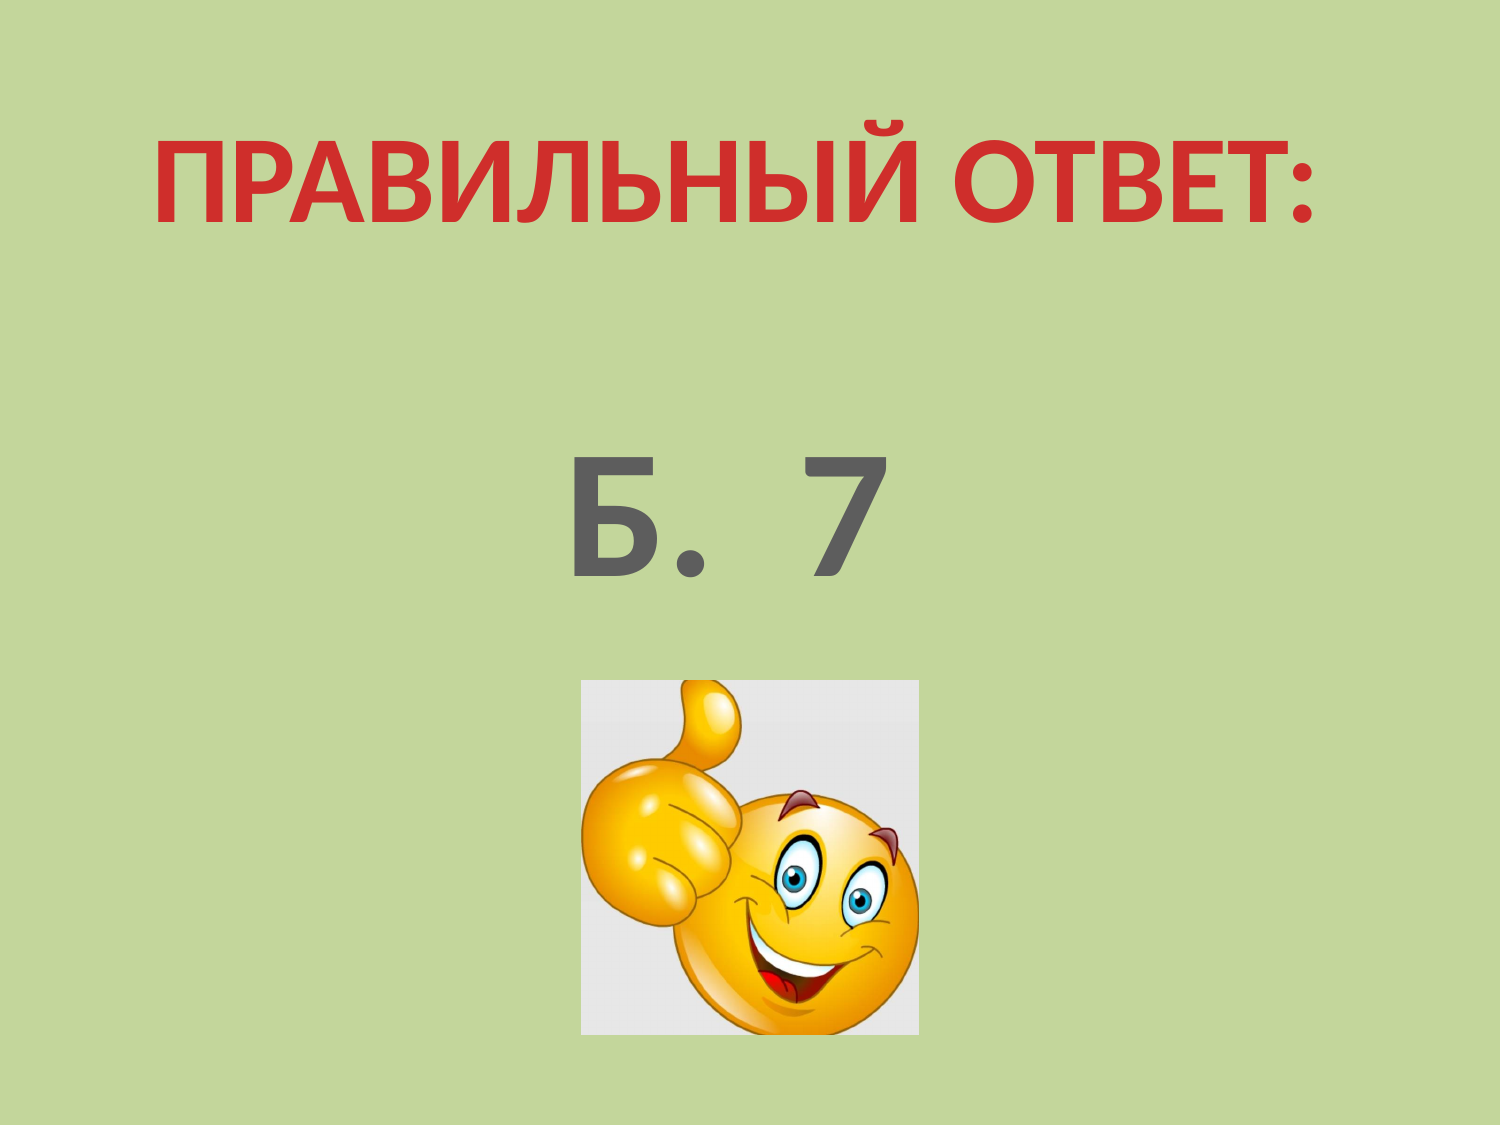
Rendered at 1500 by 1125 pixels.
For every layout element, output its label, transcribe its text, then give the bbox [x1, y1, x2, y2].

text_box ПРАВИЛЬНЫЙ ОТВЕТ: [136, 89, 1364, 255]
text_box Б. 7 [501, 385, 955, 621]
picture [581, 680, 919, 1036]
